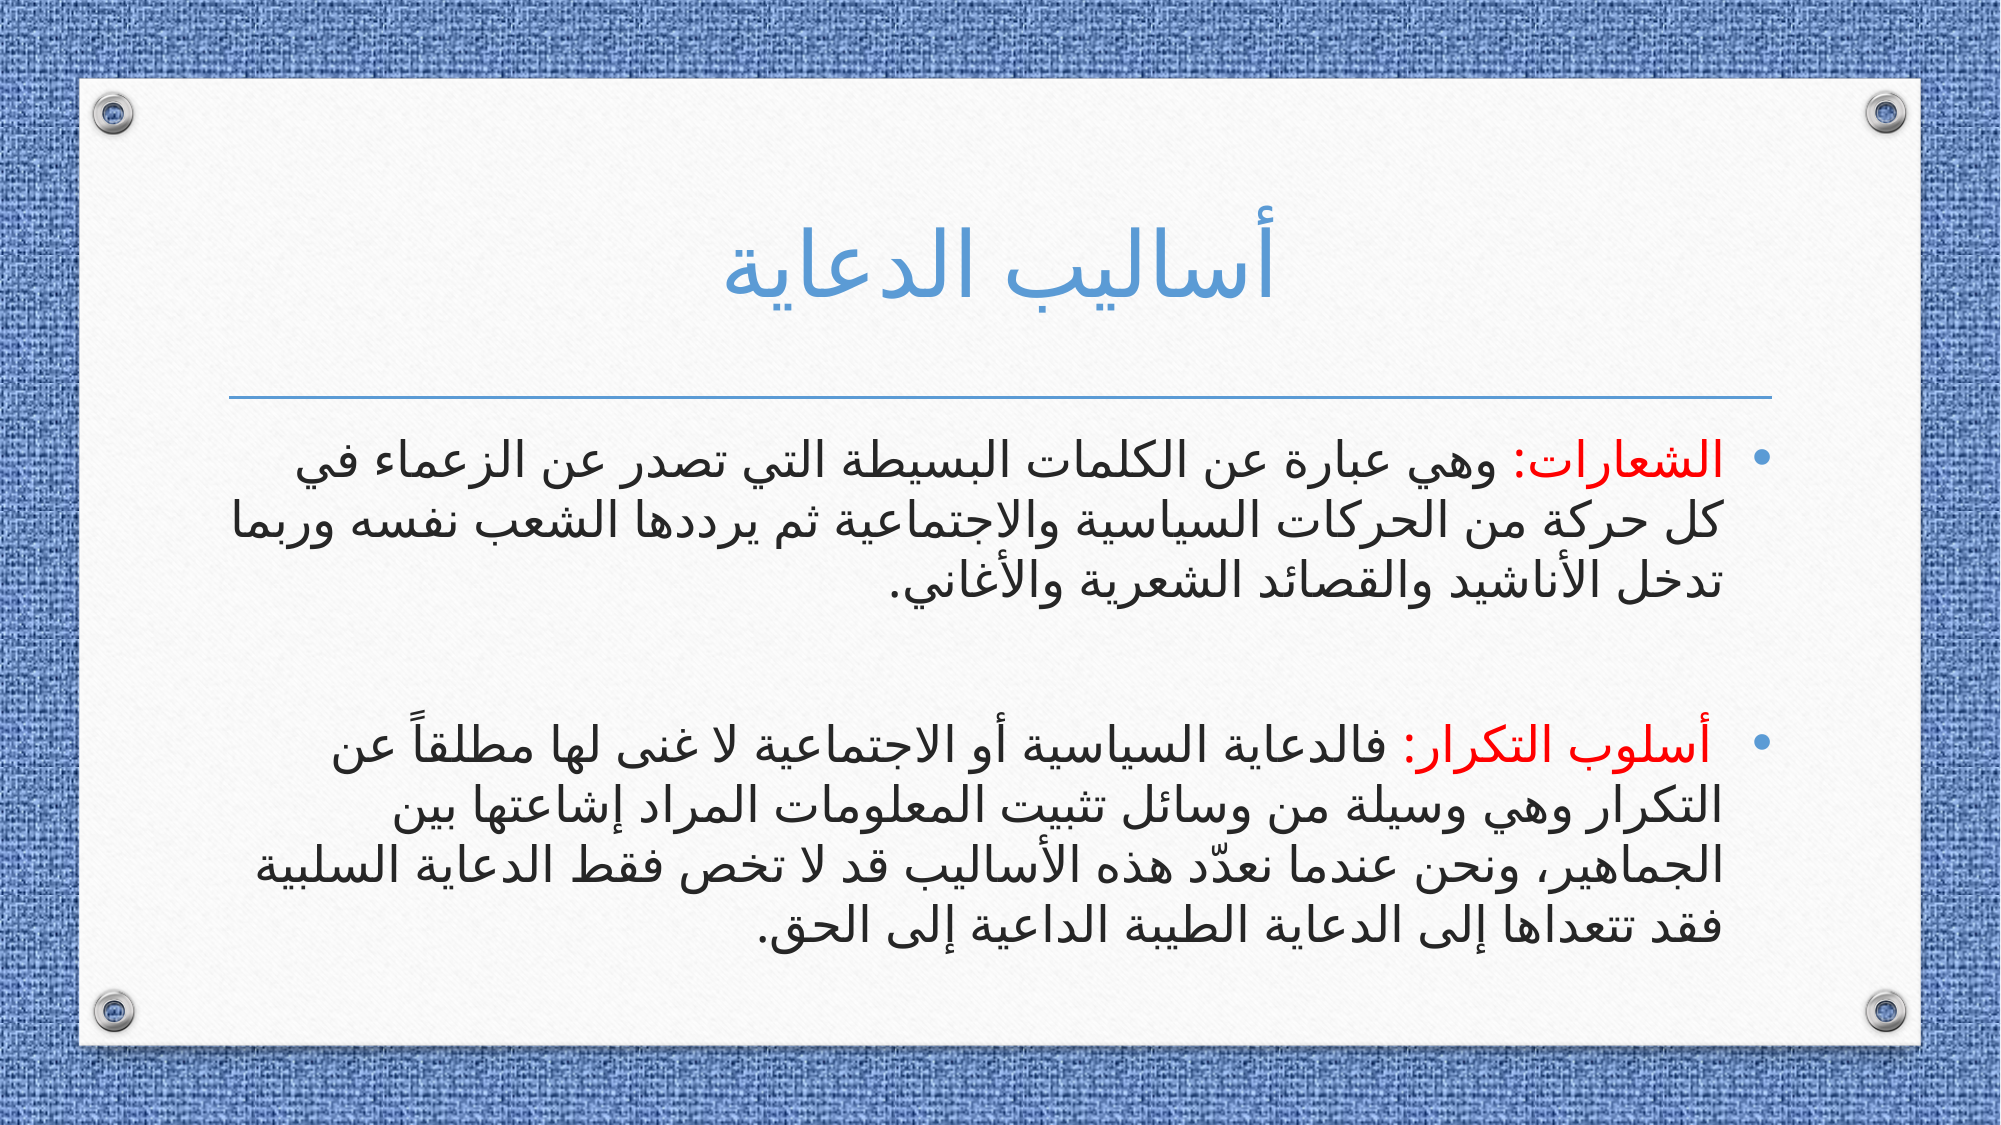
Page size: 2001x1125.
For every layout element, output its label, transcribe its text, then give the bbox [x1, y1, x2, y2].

title أساليب الدعاية [212, 161, 1788, 375]
picture [0, 0, 2001, 1125]
list الشعارات: وهي عبارة عن الكلمات البسيطة التي تصدر عن الزعماء في كل حركة من الحركات السياسية والاجتماعية ثم يرددها الشعب نفسه وربما تدخل الأناشيد والقصائد الشعرية والأغاني. أسلوب التكرار: فالدعاية السياسية أو الاجتماعية لا غنى لها مطلقاً عن التكرار وهي وسيلة من وسائل تثبيت المعلومات المراد إشاعتها بين الجماهير، ونحن عندما نعدّد هذه الأساليب قد لا تخص فقط الدعاية السلبية فقد تتعداها إلى الدعاية الطيبة الداعية إلى الحق. [212, 419, 1788, 964]
